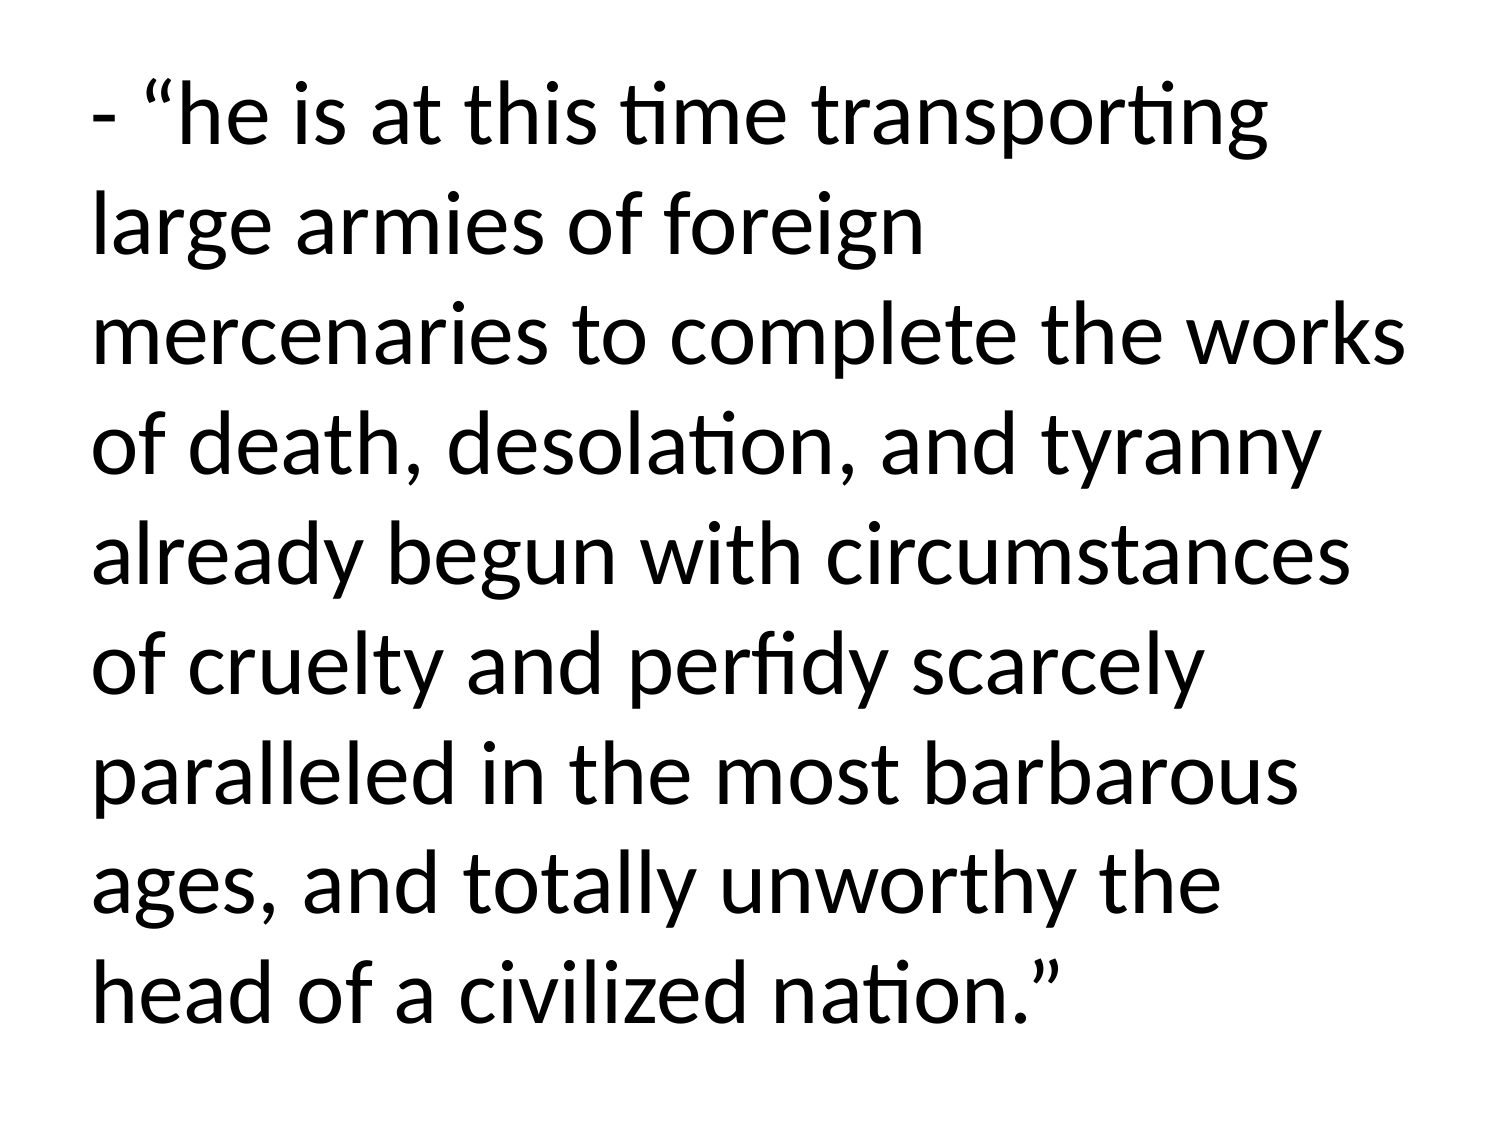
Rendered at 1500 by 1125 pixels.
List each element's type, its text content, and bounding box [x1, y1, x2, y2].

title - “he is at this time transporting large armies of foreign mercenaries to complete the works of death, desolation, and tyranny already begun with circumstances of cruelty and perfidy scarcely paralleled in the most barbarous ages, and totally unworthy the head of a civilized nation.” [74, 44, 1426, 1051]
